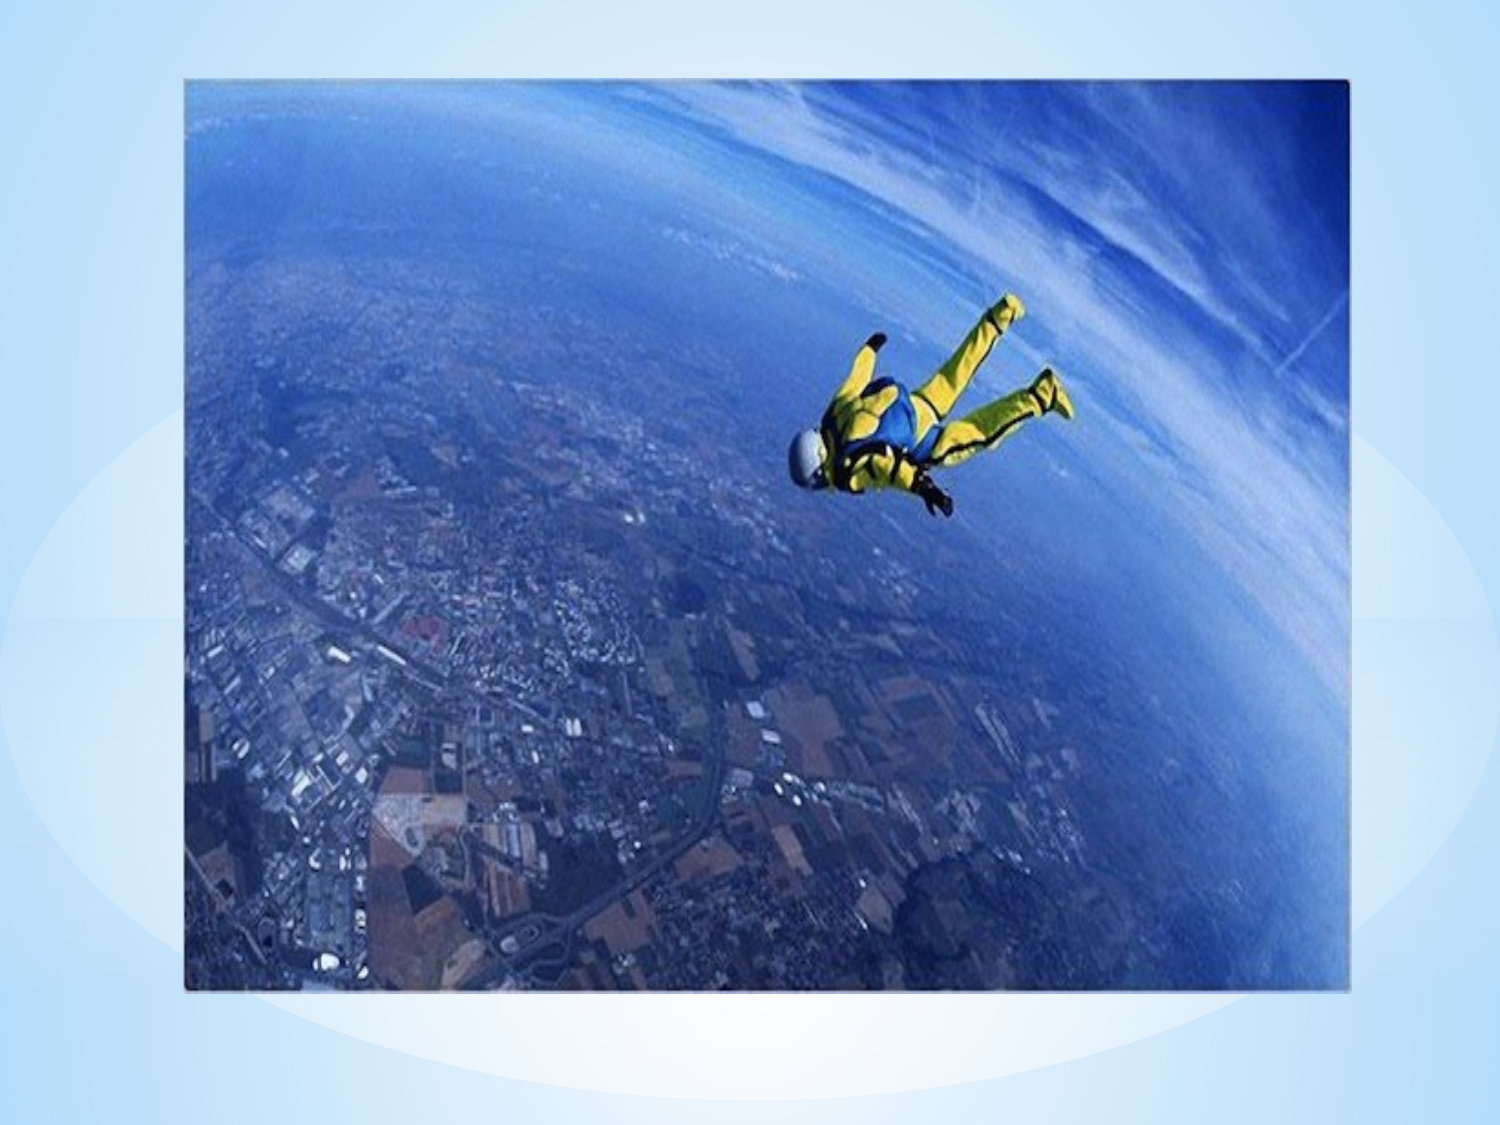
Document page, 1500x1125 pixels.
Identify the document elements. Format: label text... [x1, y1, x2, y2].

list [182, 77, 1352, 994]
title Слайд 13 [1355, 717, 1363, 905]
